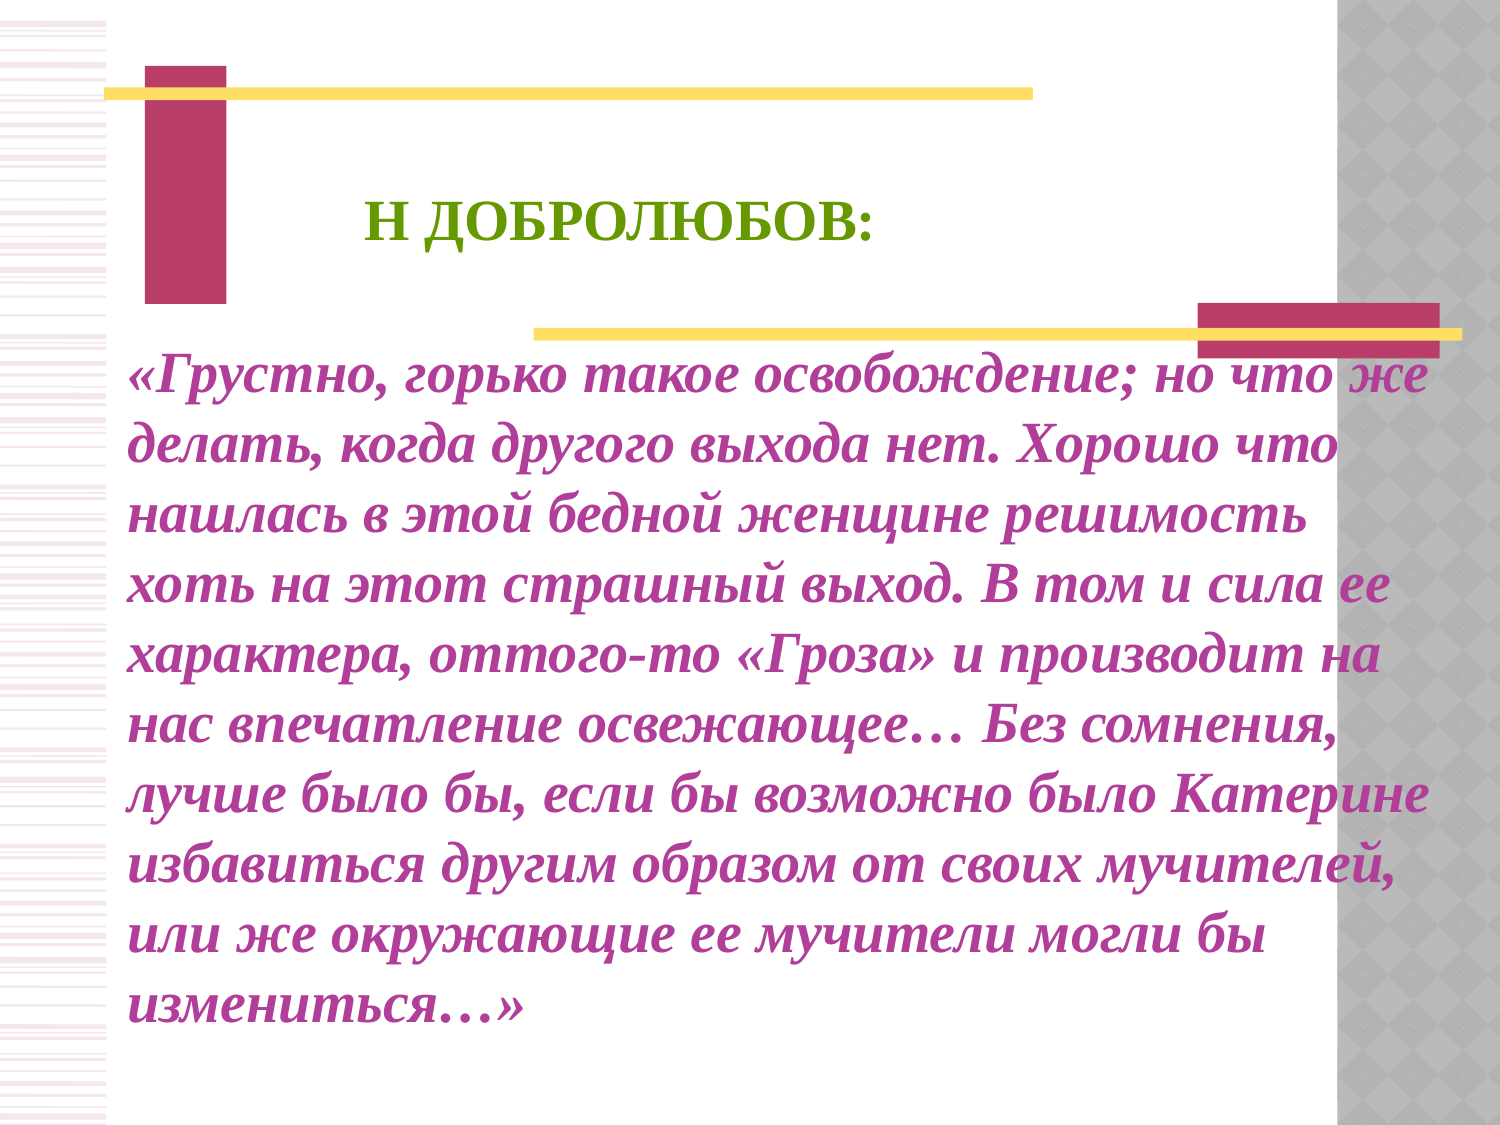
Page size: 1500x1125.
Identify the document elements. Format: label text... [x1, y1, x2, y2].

text_box Н ДОБРОЛЮБОВ: [350, 174, 1363, 237]
text_box «Грустно, горько такое освобождение; но что же делать, когда другого выхода нет. Хорошо что нашлась в этой бедной женщине решимость хоть на этот страшный выход. В том и сила ее характера, оттого-то «Гроза» и производит на нас впечатление освежающее… Без сомнения, лучше было бы, если бы возможно было Катерине избавиться другим образом от своих мучителей, или же окружающие ее мучители могли бы измениться…» [112, 237, 1463, 1125]
text_box [174, 762, 1500, 838]
